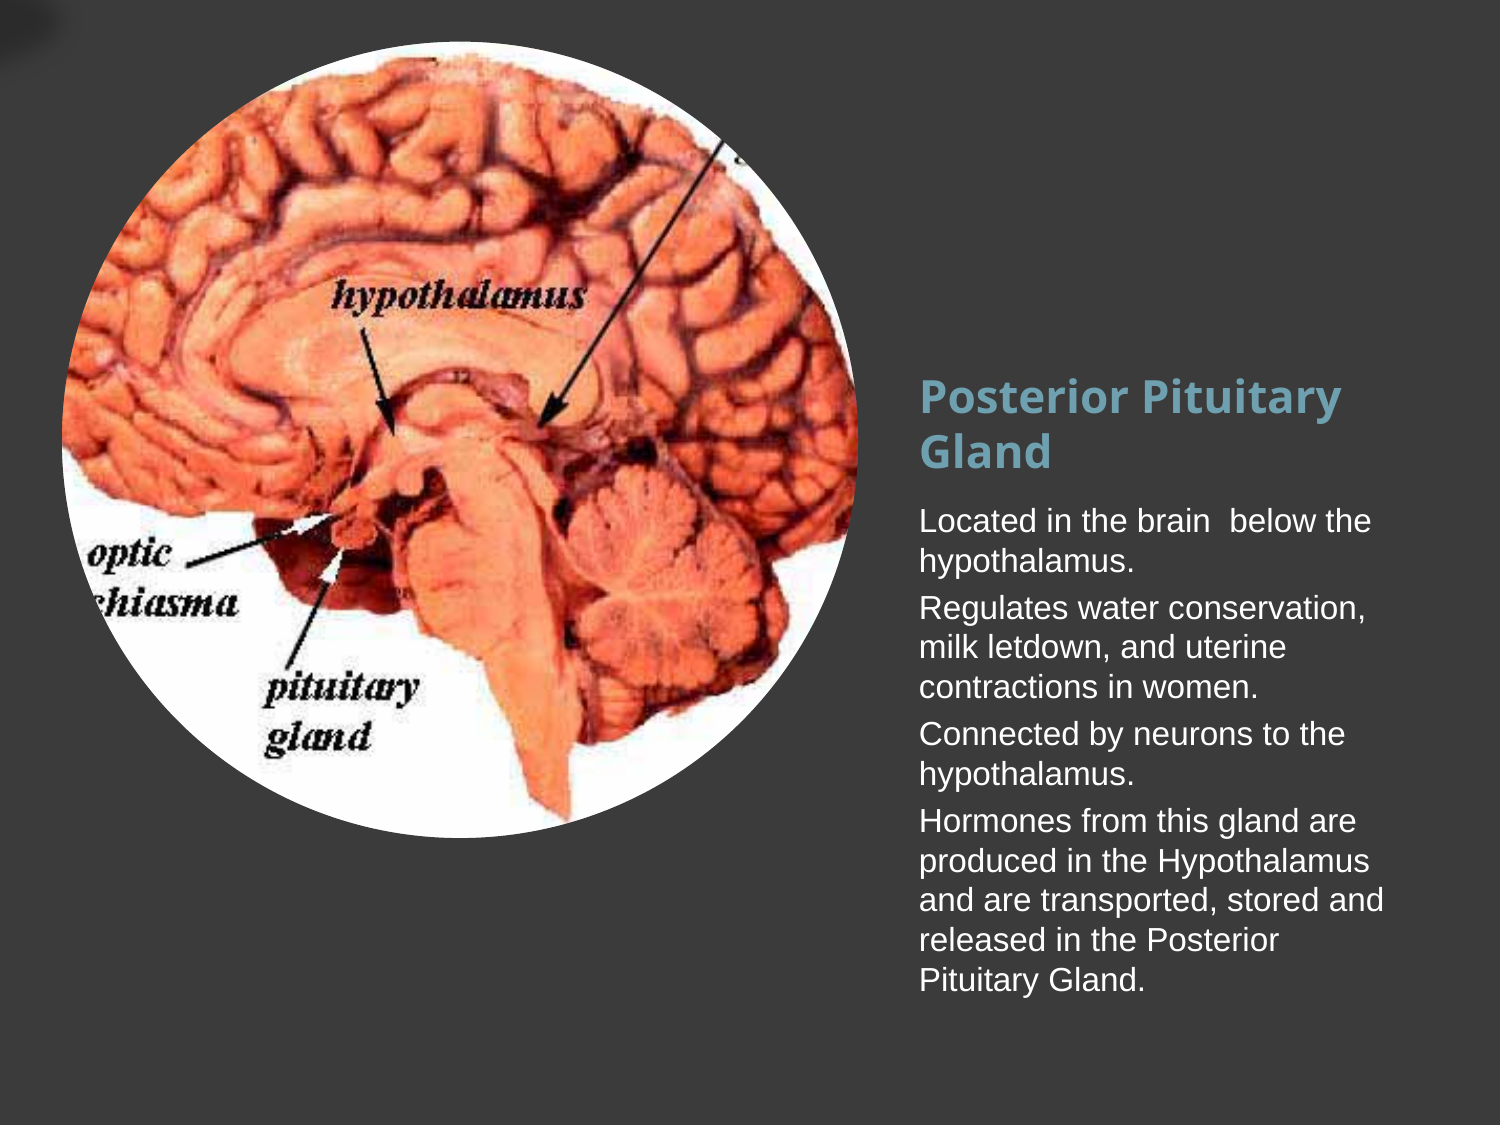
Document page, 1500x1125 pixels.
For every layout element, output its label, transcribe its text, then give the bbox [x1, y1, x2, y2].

list Located in the brain below the hypothalamus. Regulates water conservation, milk letdown, and uterine contractions in women. Connected by neurons to the hypothalamus. Hormones from this gland are produced in the Hypothalamus and are transported, stored and released in the Posterior Pituitary Gland. [911, 491, 1413, 929]
title Posterior Pituitary Gland [911, 279, 1413, 486]
picture [57, 37, 863, 843]
